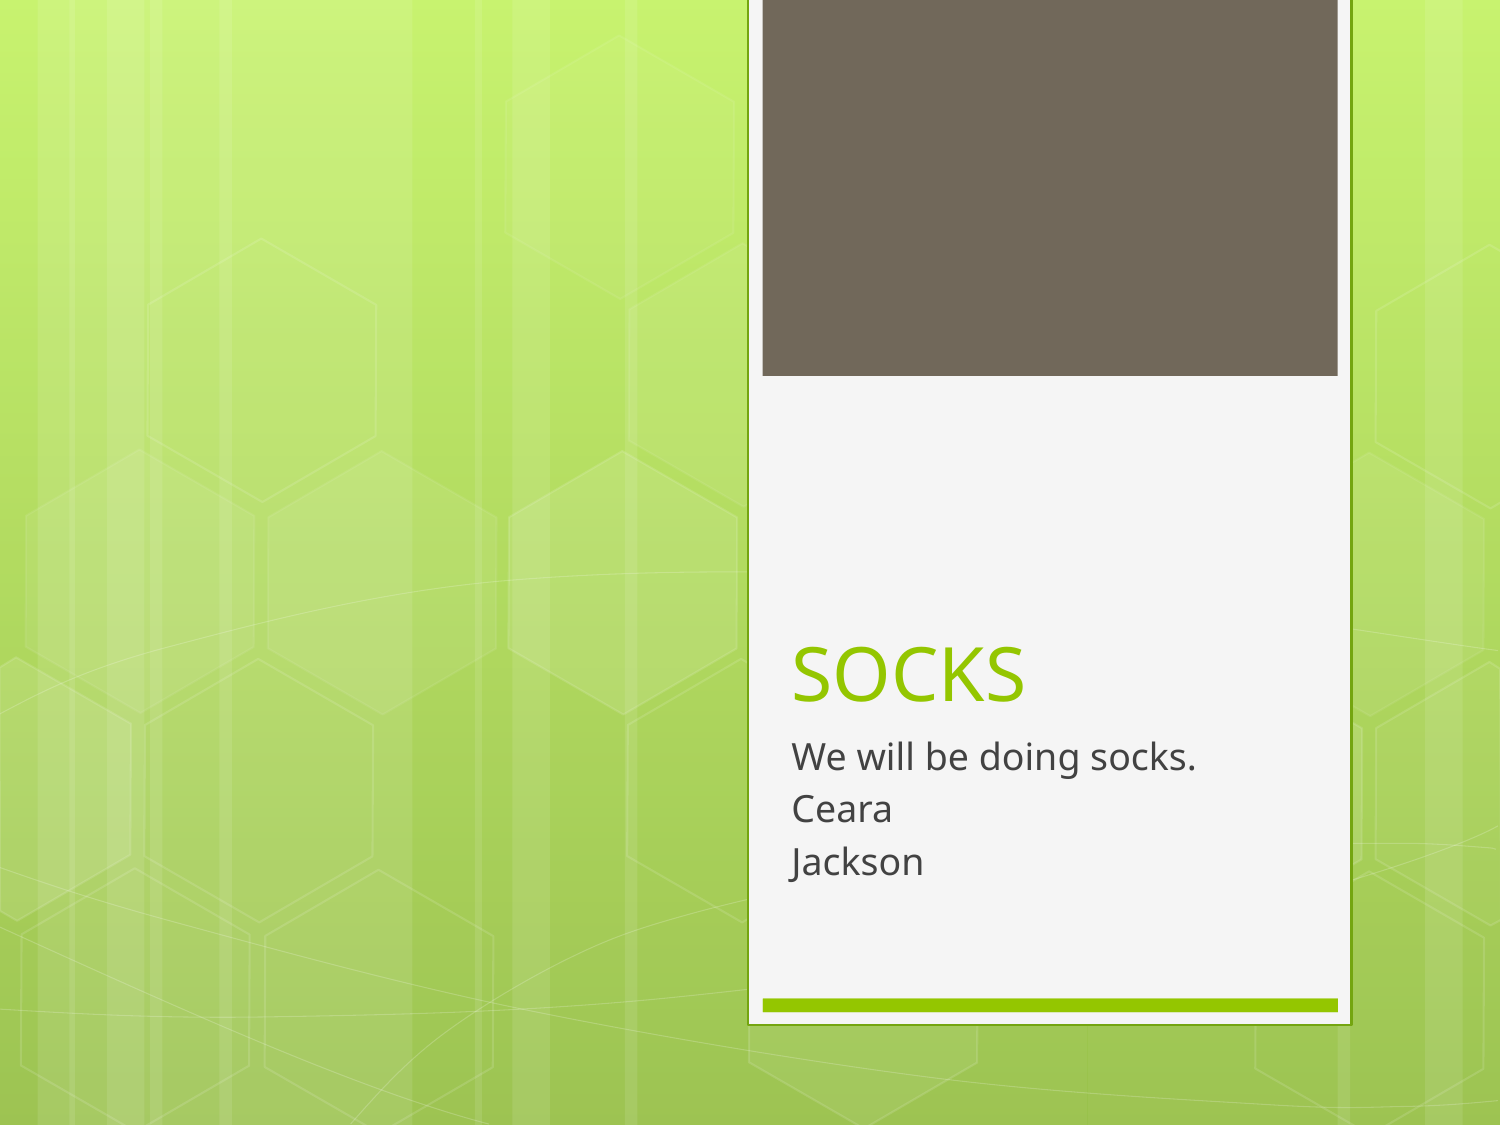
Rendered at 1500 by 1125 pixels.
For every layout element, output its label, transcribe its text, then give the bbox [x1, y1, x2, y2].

title SOCKS [776, 444, 1320, 724]
subtitle We will be doing socks. Ceara Jackson [776, 725, 1320, 933]
